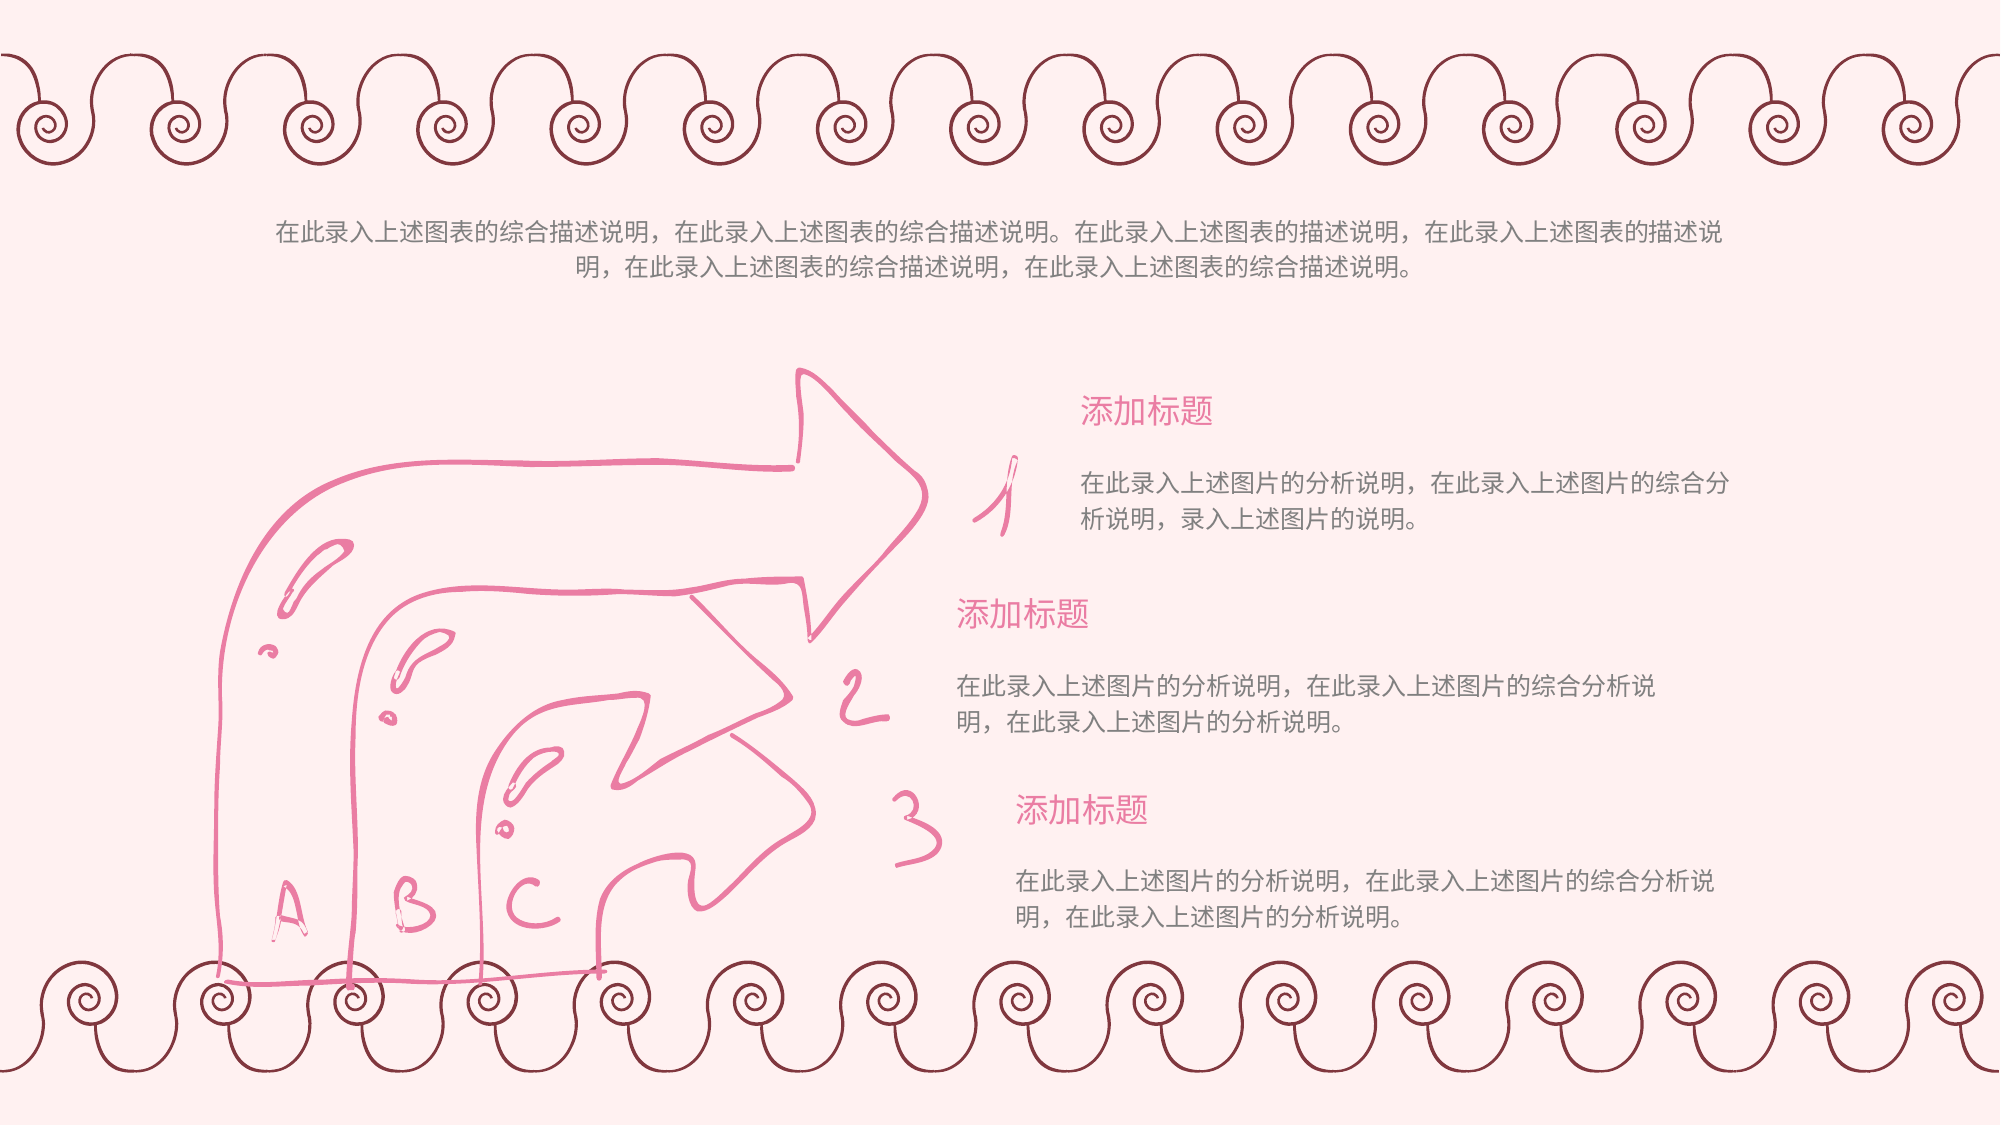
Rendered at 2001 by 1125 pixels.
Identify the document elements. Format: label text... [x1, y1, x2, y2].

text_box 在此录入上述图片的分析说明，在此录入上述图片的综合分析说明，在此录入上述图片的分析说明。 [941, 656, 1679, 744]
text_box 在此录入上述图片的分析说明，在此录入上述图片的综合分析说明，在此录入上述图片的分析说明。 [1000, 852, 1738, 940]
text_box 在此录入上述图片的分析说明，在此录入上述图片的综合分析说明，录入上述图片的说明。 [1065, 453, 1762, 541]
text_box 添加标题 [1000, 781, 1310, 837]
text_box 添加标题 [941, 586, 1251, 641]
text_box 添加标题 [1065, 383, 1375, 439]
text_box 在此录入上述图表的综合描述说明，在此录入上述图表的综合描述说明。在此录入上述图表的描述说明，在此录入上述图表的描述说明，在此录入上述图表的综合描述说明，在此录入上述图表的综合描述说明。 [257, 202, 1743, 290]
text_box [972, 455, 1018, 537]
text_box [933, 827, 943, 857]
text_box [212, 367, 933, 993]
